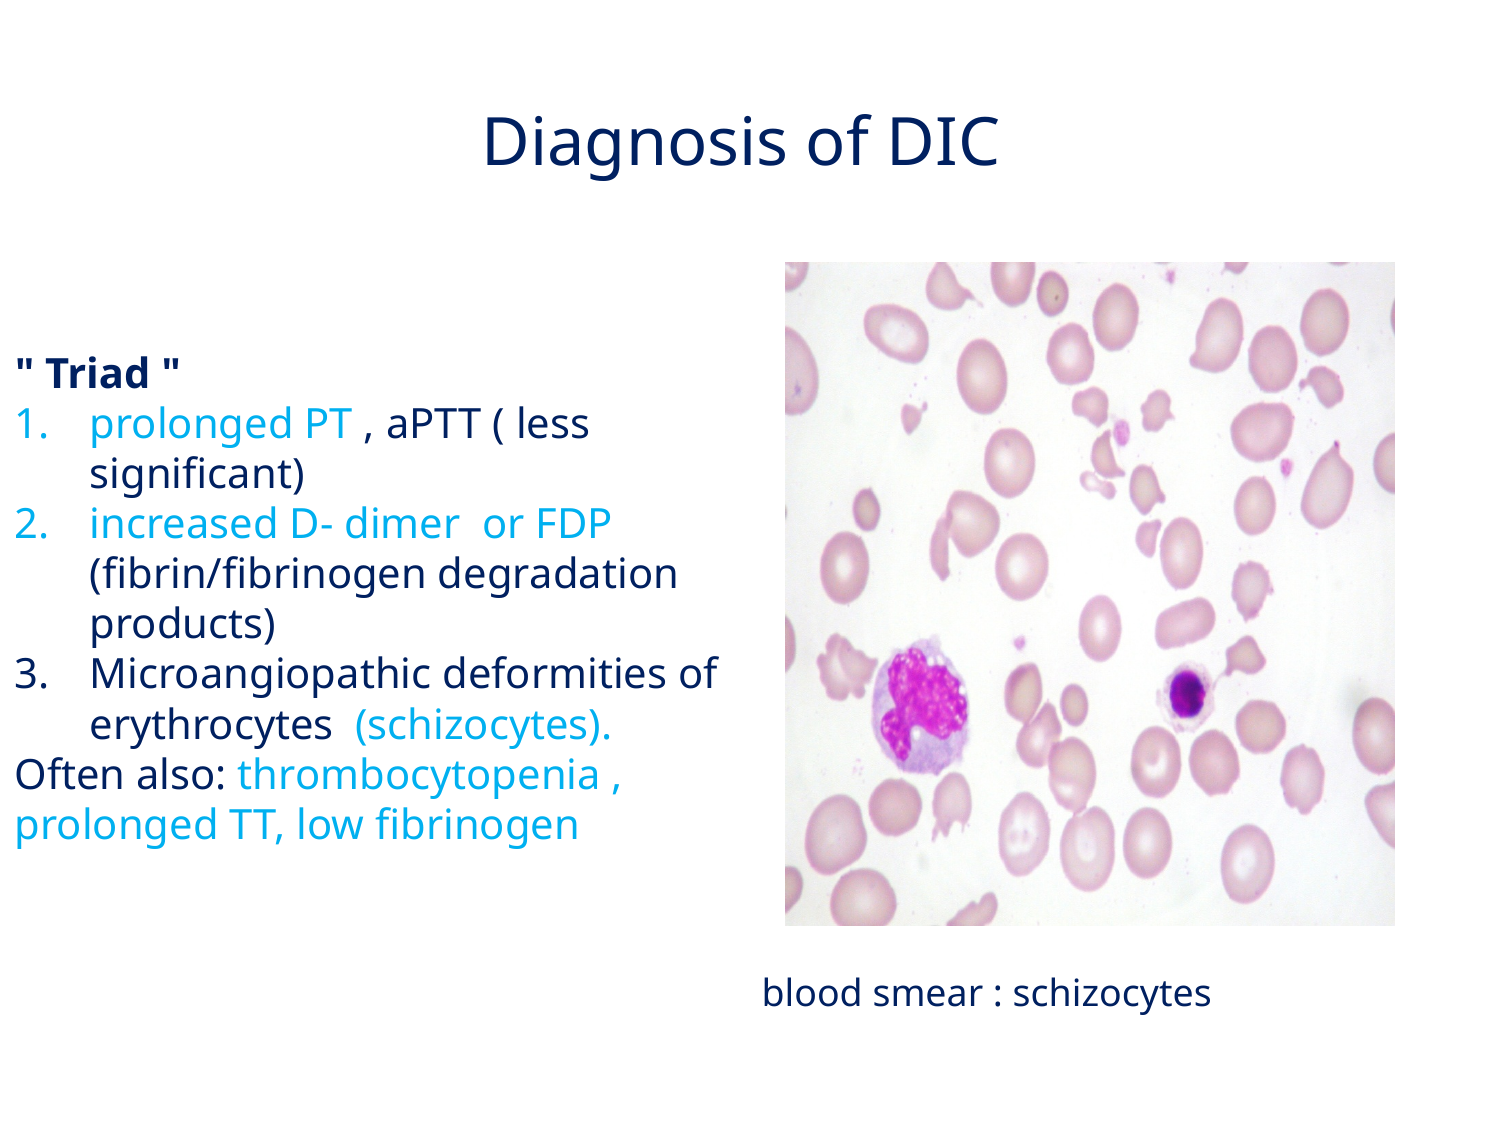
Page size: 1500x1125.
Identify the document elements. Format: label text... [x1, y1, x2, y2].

text_box " Triad " prolonged PT , aPTT ( less significant) increased D- dimer or FDP (fibrin/fibrinogen degradation products) Microangiopathic deformities of erythrocytes (schizocytes). Often also: thrombocytopenia , prolonged TT, low fibrinogen [0, 339, 774, 905]
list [784, 262, 1395, 926]
text_box blood smear : schizocytes [746, 962, 1228, 1022]
title Diagnosis of DIC [74, 44, 1426, 233]
